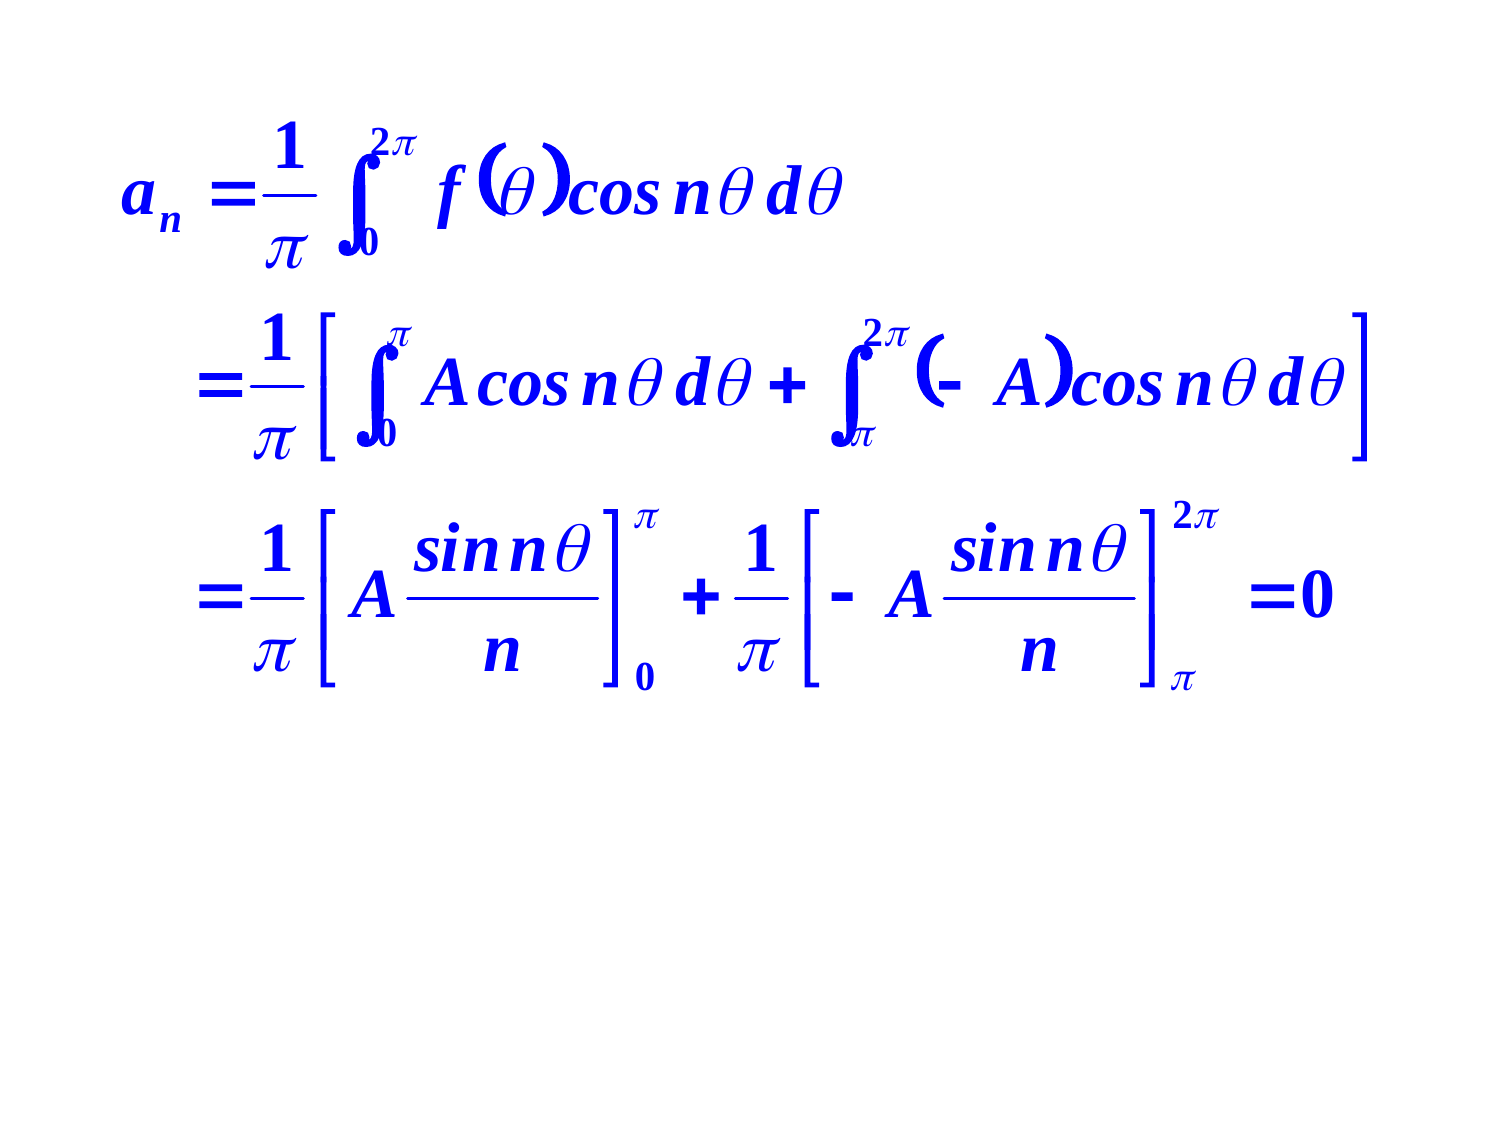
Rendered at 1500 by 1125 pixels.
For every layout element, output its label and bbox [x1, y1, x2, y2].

text_box [112, 99, 1388, 702]
